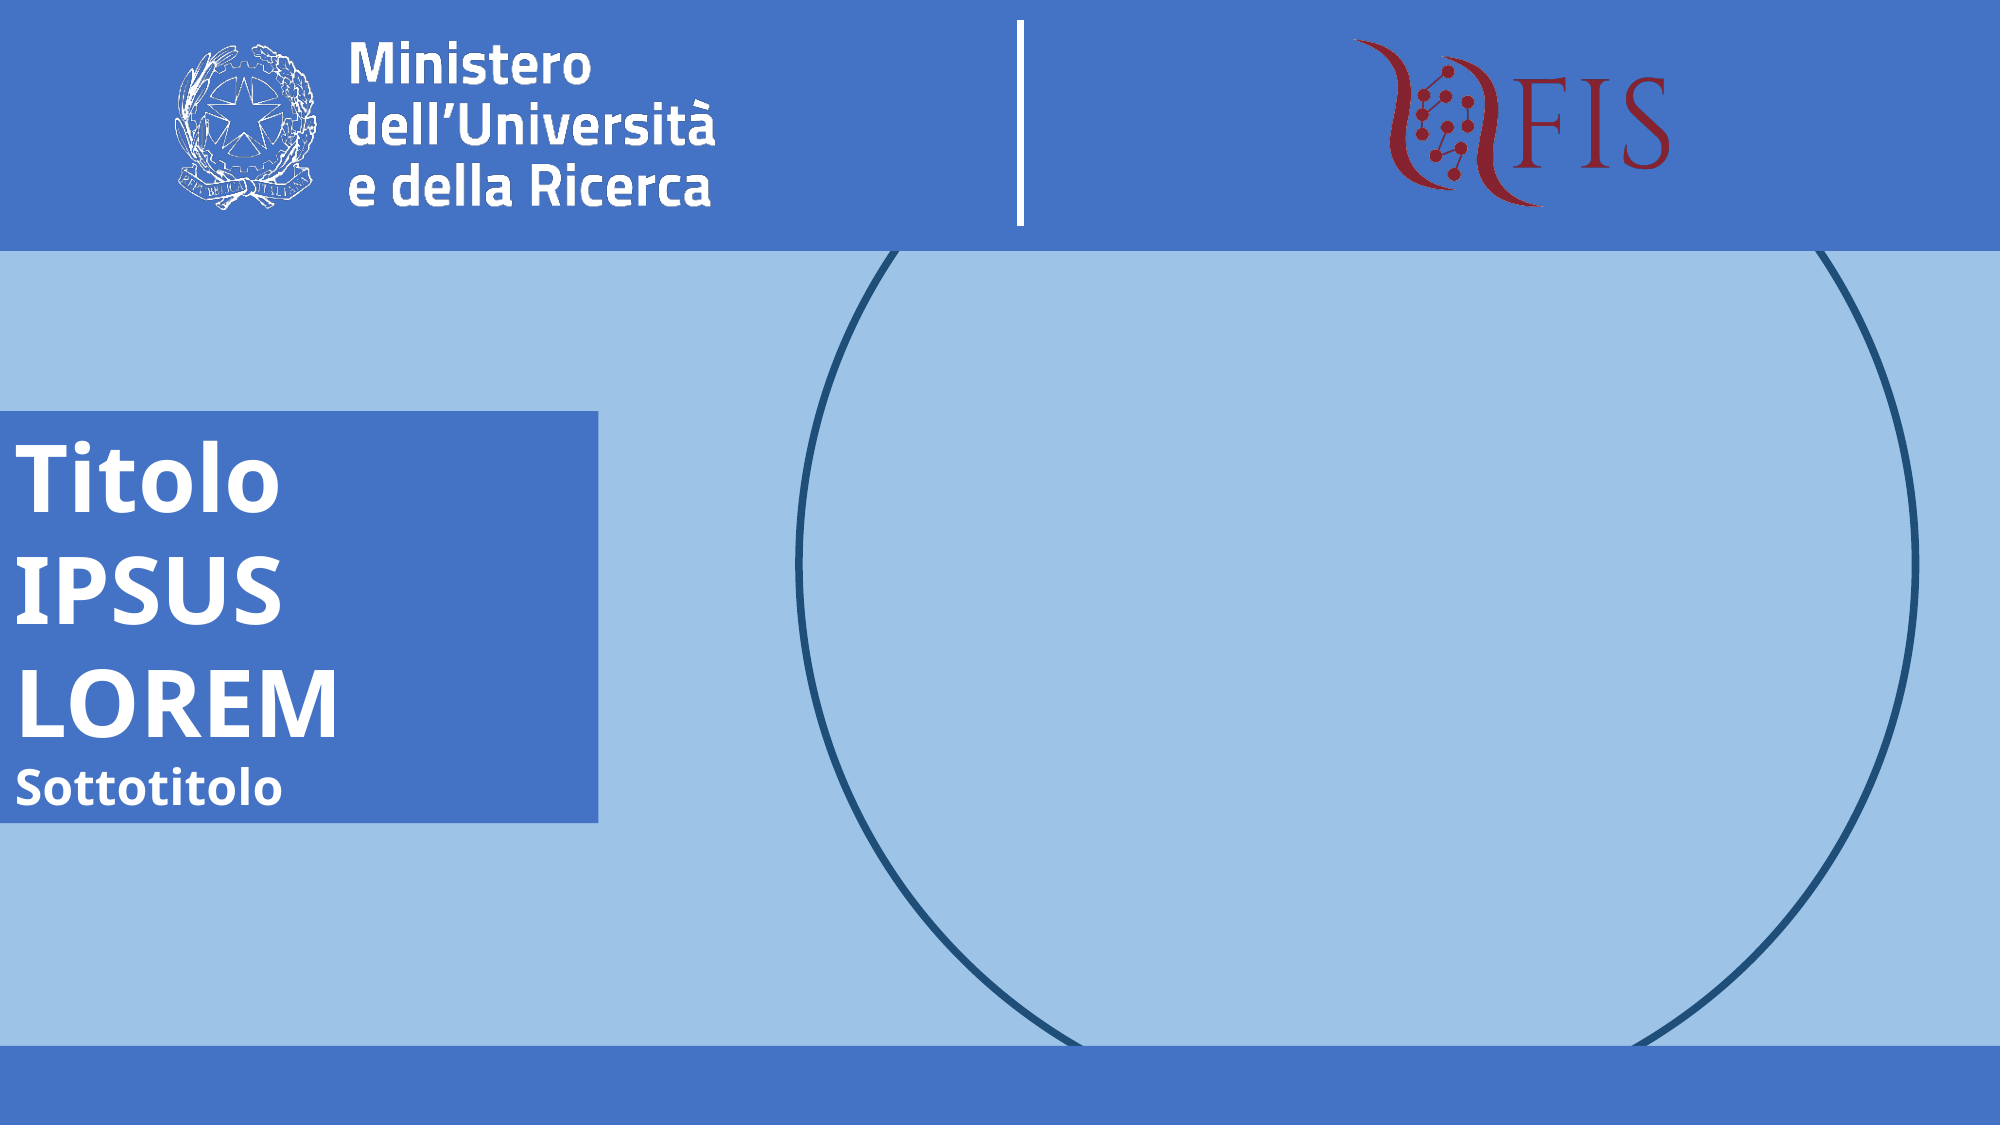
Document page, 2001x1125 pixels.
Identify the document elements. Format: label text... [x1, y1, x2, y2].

text_box [0, 1045, 2000, 1125]
picture [175, 41, 715, 210]
text_box [0, 0, 2000, 252]
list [1353, 39, 1669, 207]
text_box [1632, 252, 1920, 1045]
text_box [795, 252, 1082, 1045]
text_box Titolo IPSUS LOREM Sottotitolo [0, 411, 599, 824]
